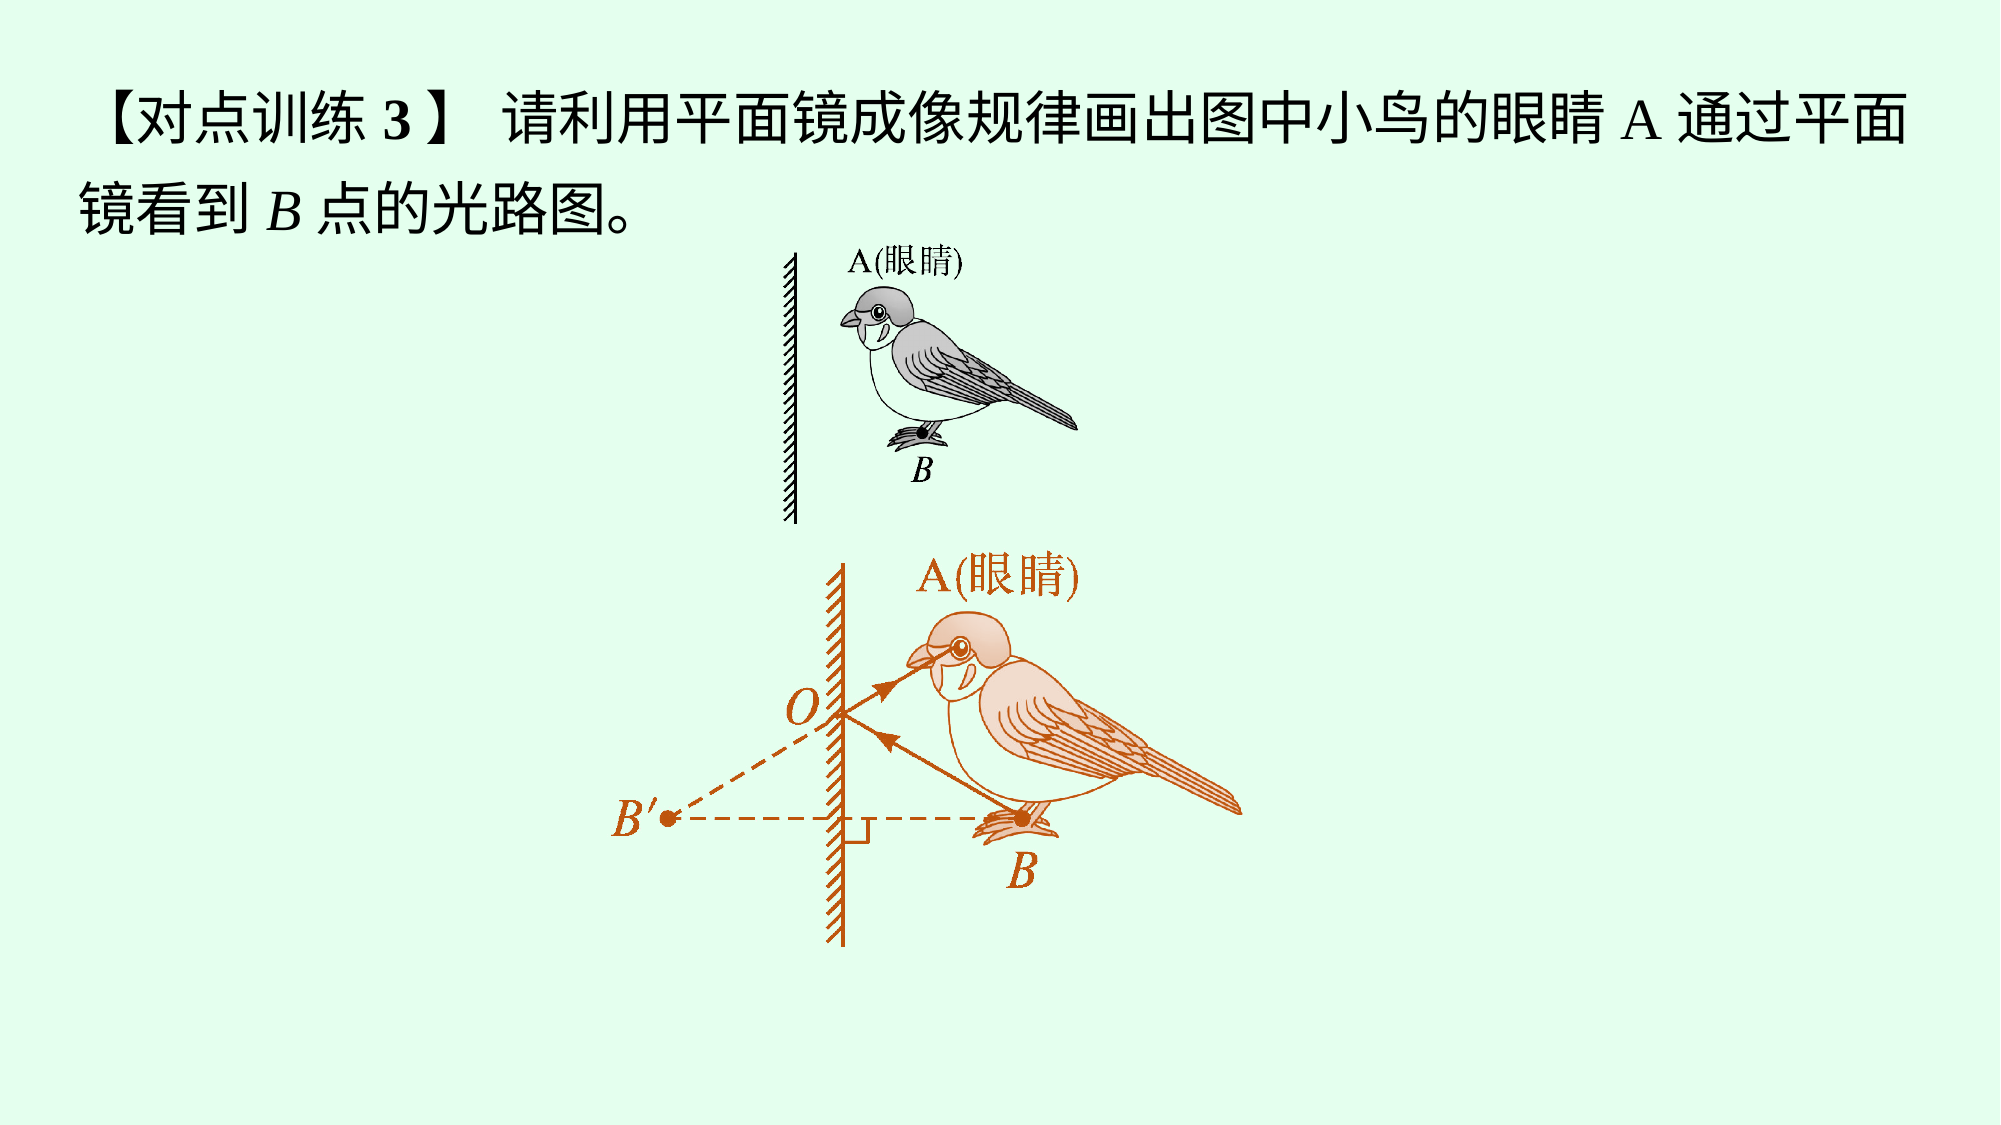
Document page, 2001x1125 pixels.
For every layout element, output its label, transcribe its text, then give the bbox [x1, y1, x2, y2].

text_box 【对点训练3】 请利用平面镜成像规律画出图中小鸟的眼睛A通过平面镜看到B点的光路图。 [62, 52, 1938, 250]
picture [606, 547, 1249, 947]
picture [782, 241, 1084, 524]
